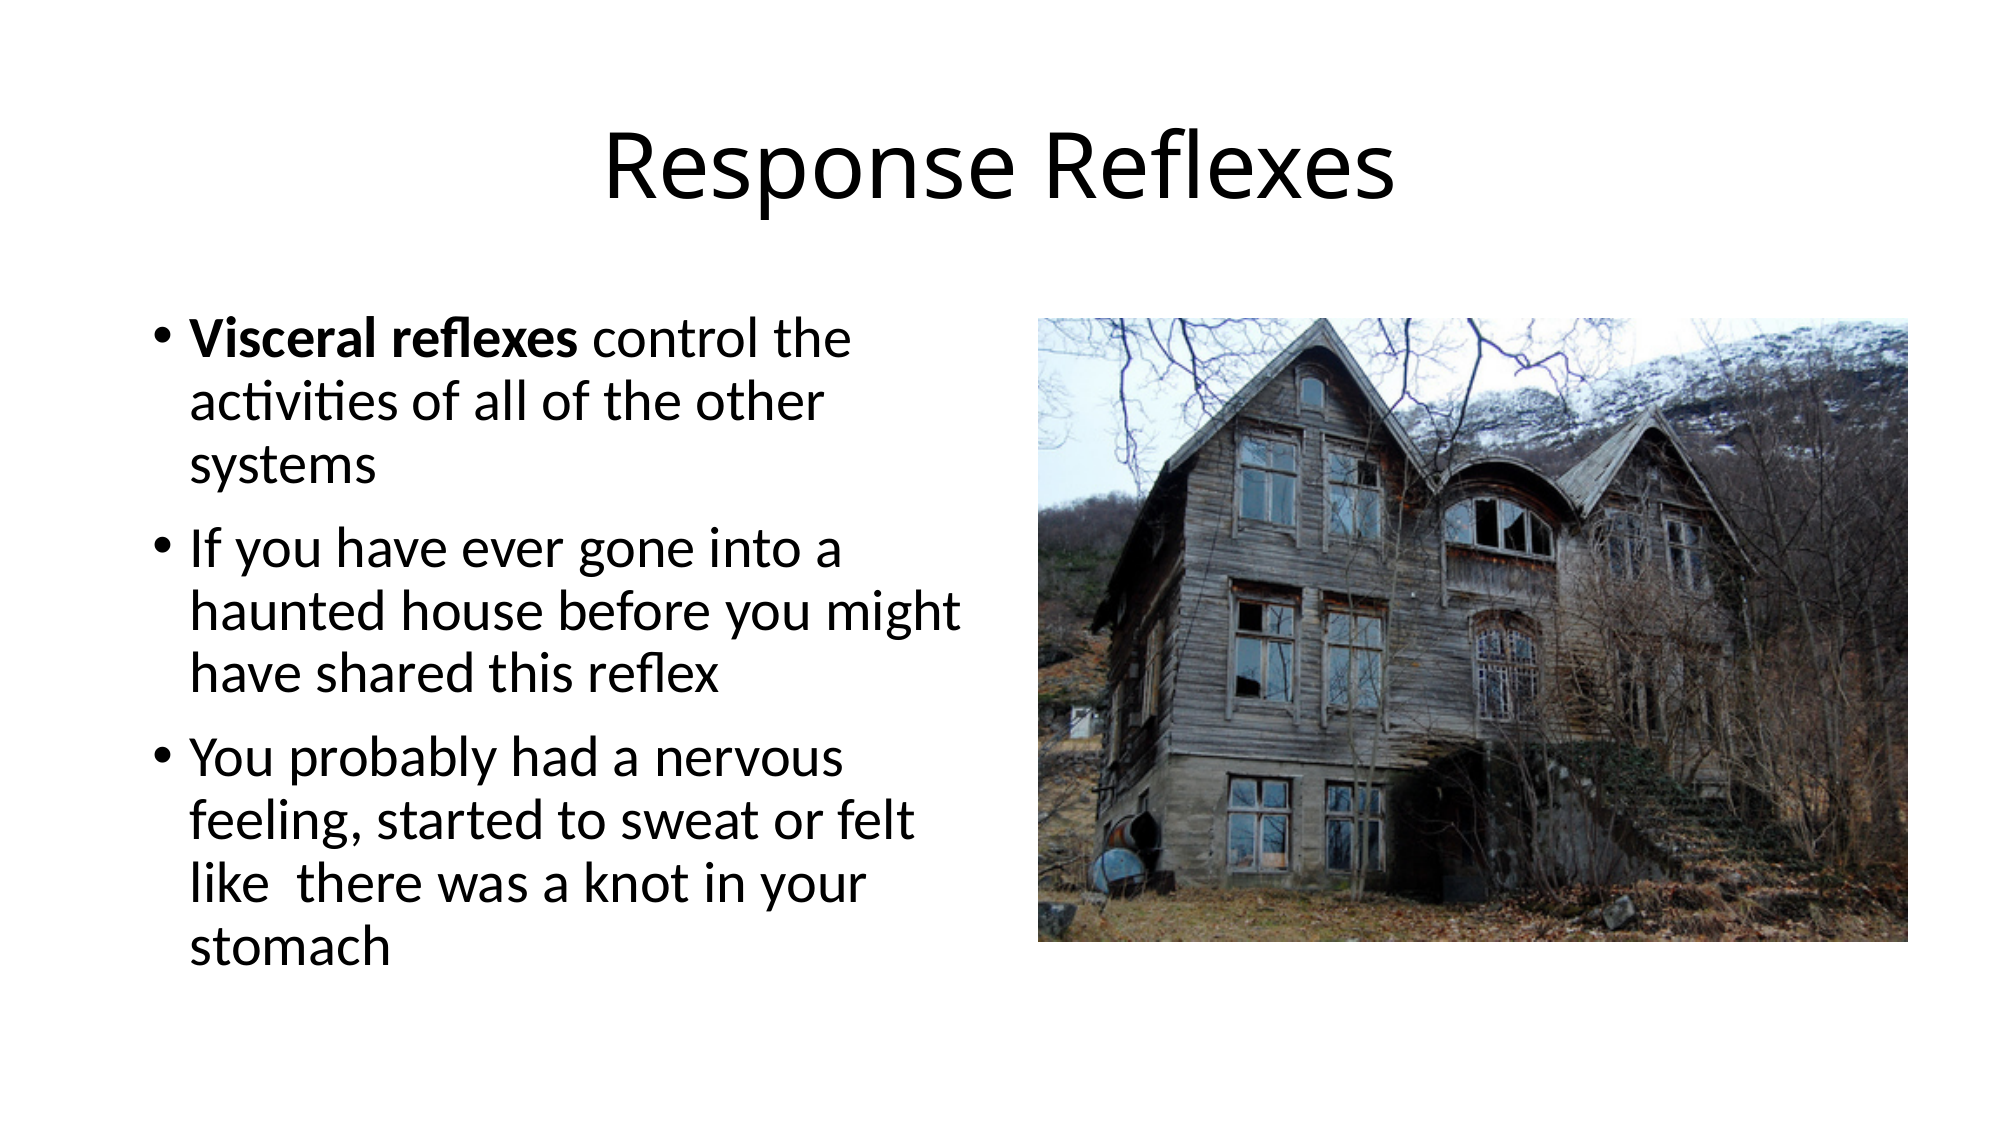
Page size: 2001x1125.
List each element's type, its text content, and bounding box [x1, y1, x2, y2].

list Visceral reflexes control the activities of all of the other systems If you have ever gone into a haunted house before you might have shared this reflex You probably had a nervous feeling, started to sweat or felt like there was a knot in your stomach [137, 299, 988, 1014]
picture [1038, 318, 1908, 943]
title Response Reflexes [137, 59, 1863, 278]
